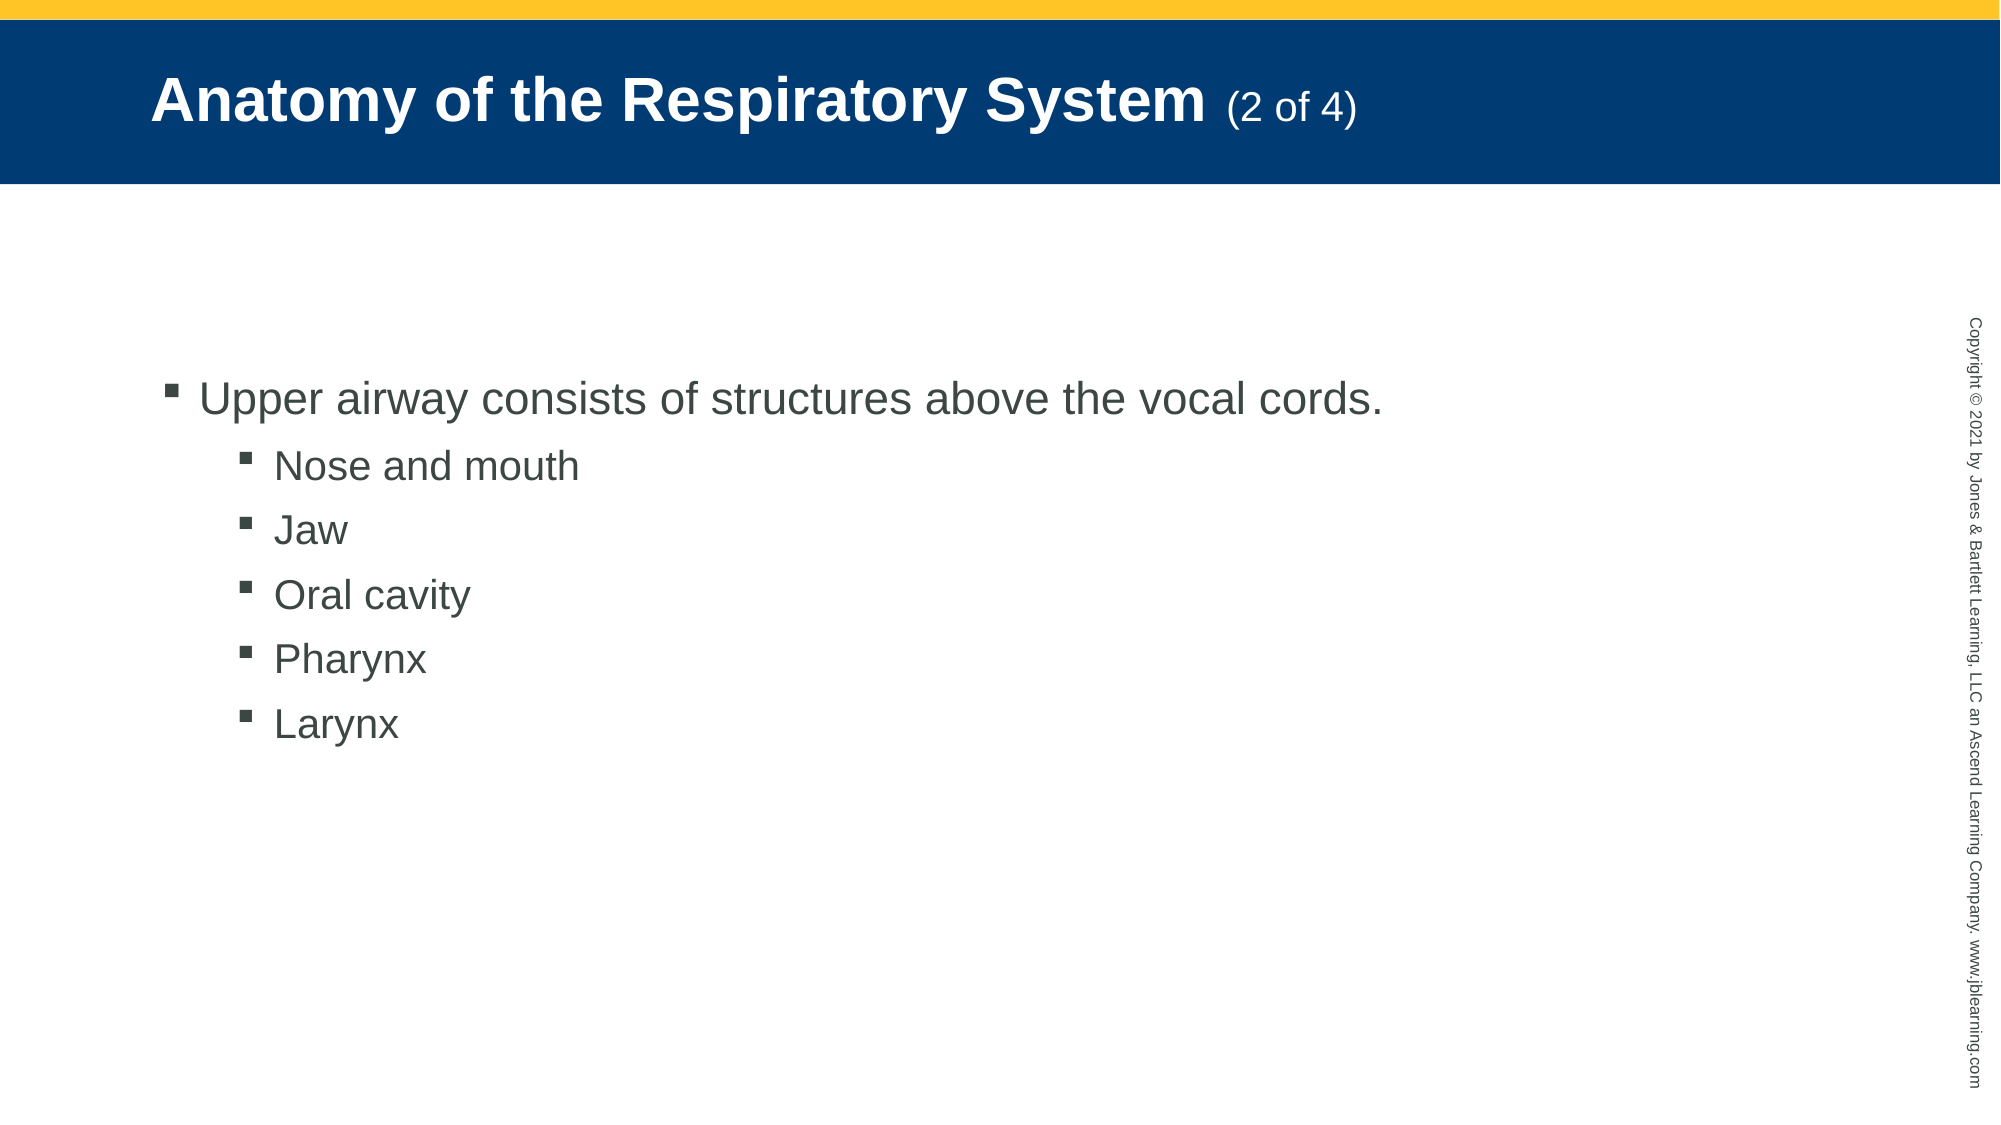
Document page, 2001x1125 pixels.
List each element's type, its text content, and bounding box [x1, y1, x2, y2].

list Upper airway consists of structures above the vocal cords. Nose and mouth Jaw Oral cavity Pharynx Larynx [146, 361, 1859, 1016]
title Anatomy of the Respiratory System (2 of 4) [0, 19, 2000, 185]
